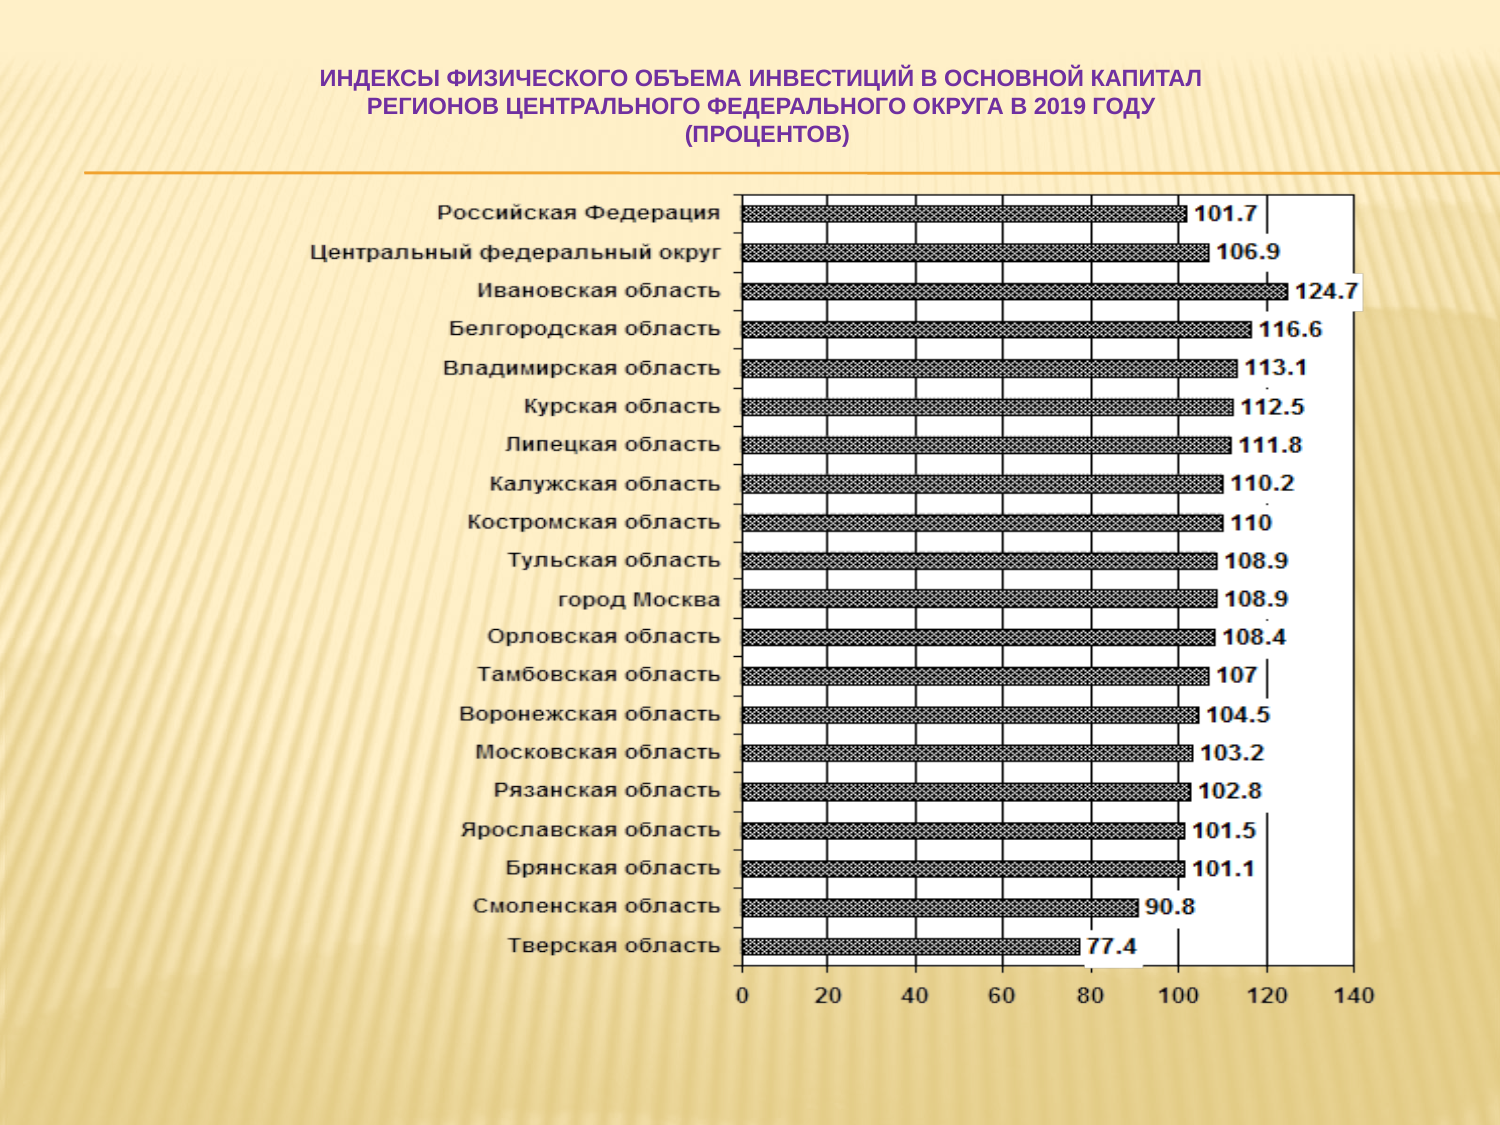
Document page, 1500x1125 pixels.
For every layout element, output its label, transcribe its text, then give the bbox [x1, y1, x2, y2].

title Индексы физического объема инвестиций в основной капитал регионов Центрального Федерального округа в 2019 году (процентов) [53, 54, 1475, 213]
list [217, 169, 1412, 1024]
